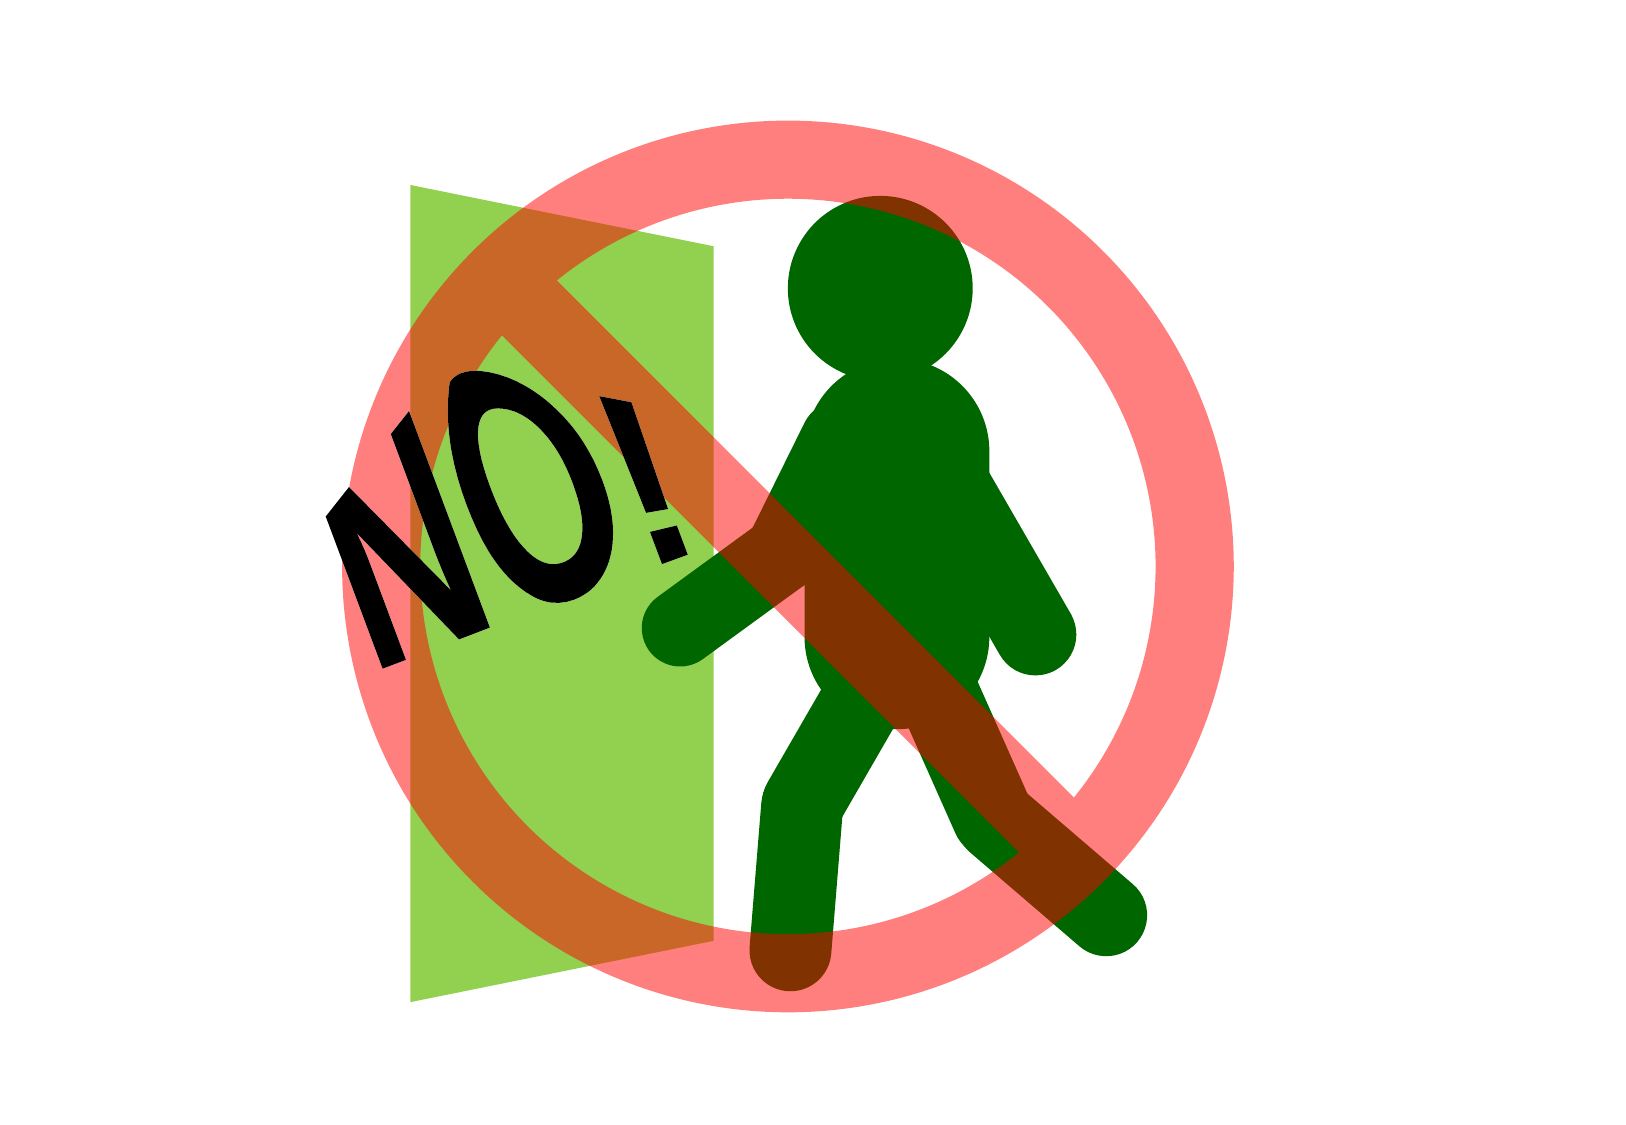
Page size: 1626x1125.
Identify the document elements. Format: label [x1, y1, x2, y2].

text_box [326, 120, 1234, 1013]
